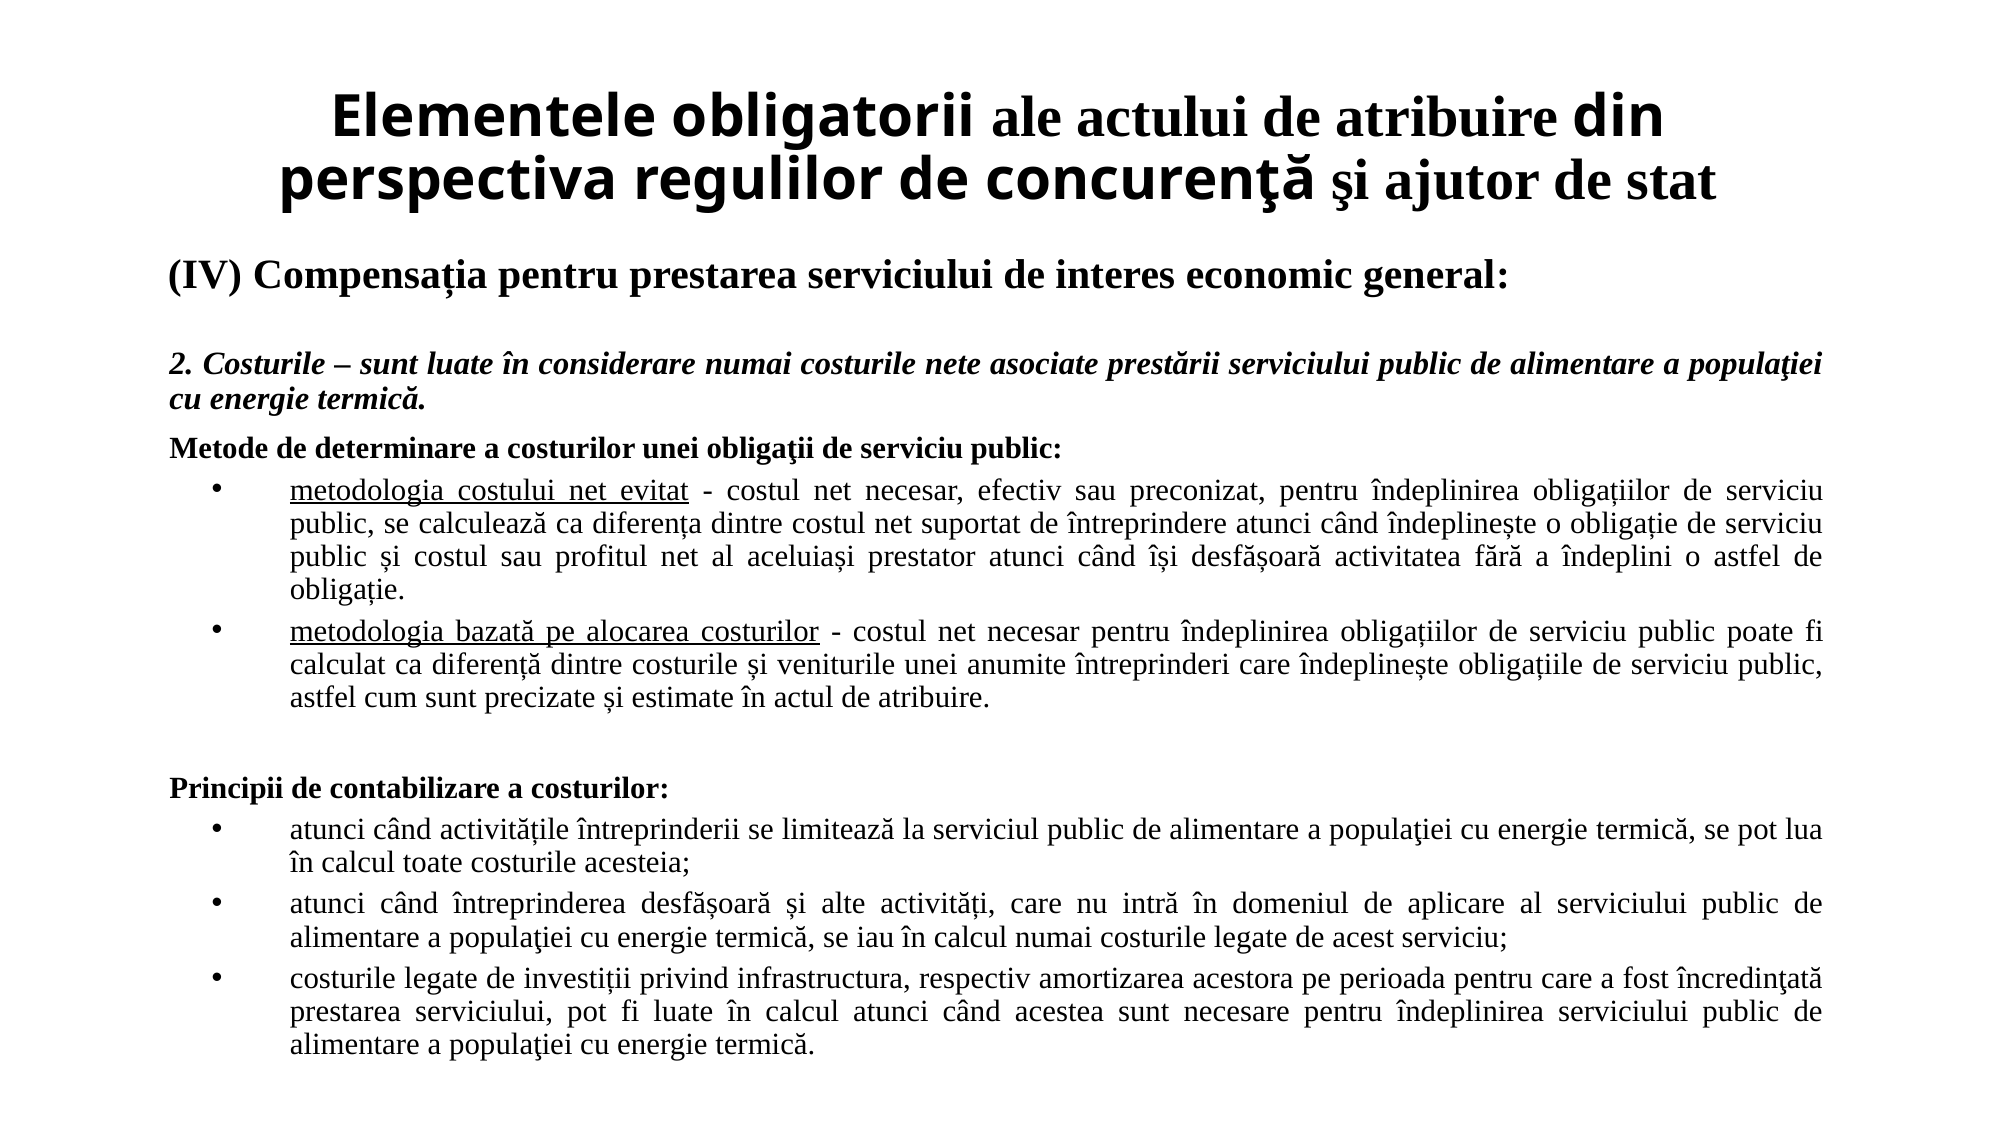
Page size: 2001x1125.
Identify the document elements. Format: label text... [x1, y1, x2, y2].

text_box Elementele obligatorii ale actului de atribuire din perspectiva regulilor de concurenţă şi ajutor de stat [152, 65, 1843, 216]
subtitle 2. Costurile – sunt luate în considerare numai costurile nete asociate prestării serviciului public de alimentare a populaţiei cu energie termică. Metode de determinare a costurilor unei obligaţii de serviciu public: metodologia costului net evitat - costul net necesar, efectiv sau preconizat, pentru îndeplinirea obligațiilor de serviciu public, se calculează ca diferența dintre costul net suportat de întreprindere atunci când îndeplinește o obligație de serviciu public și costul sau profitul net al aceluiași prestator atunci când își desfășoară activitatea fără a îndeplini o astfel de obligație. metodologia bazată pe alocarea costurilor - costul net necesar pentru îndeplinirea obligațiilor de serviciu public poate fi calculat ca diferență dintre costurile și veniturile unei anumite întreprinderi care îndeplinește obligațiile de serviciu public, astfel cum sunt precizate și estimate în actul de atribuire. Principii de contabilizare a costurilor: atunci când activitățile întreprinderii se limitează la serviciul public de alimentare a populaţiei cu energie termică, se pot lua în calcul toate costurile acesteia; atunci când întreprinderea desfășoară și alte activități, care nu intră în domeniul de aplicare al serviciului public de alimentare a populaţiei cu energie termică, se iau în calcul numai costurile legate de acest serviciu; costurile legate de investiții privind infrastructura, respectiv amortizarea acestora pe perioada pentru care a fost încredinţată prestarea serviciului, pot fi luate în calcul atunci când acestea sunt necesare pentru îndeplinirea serviciului public de alimentare a populaţiei cu energie termică. [154, 356, 1841, 1077]
title (IV) Compensația pentru prestarea serviciului de interes economic general: [152, 216, 1848, 356]
